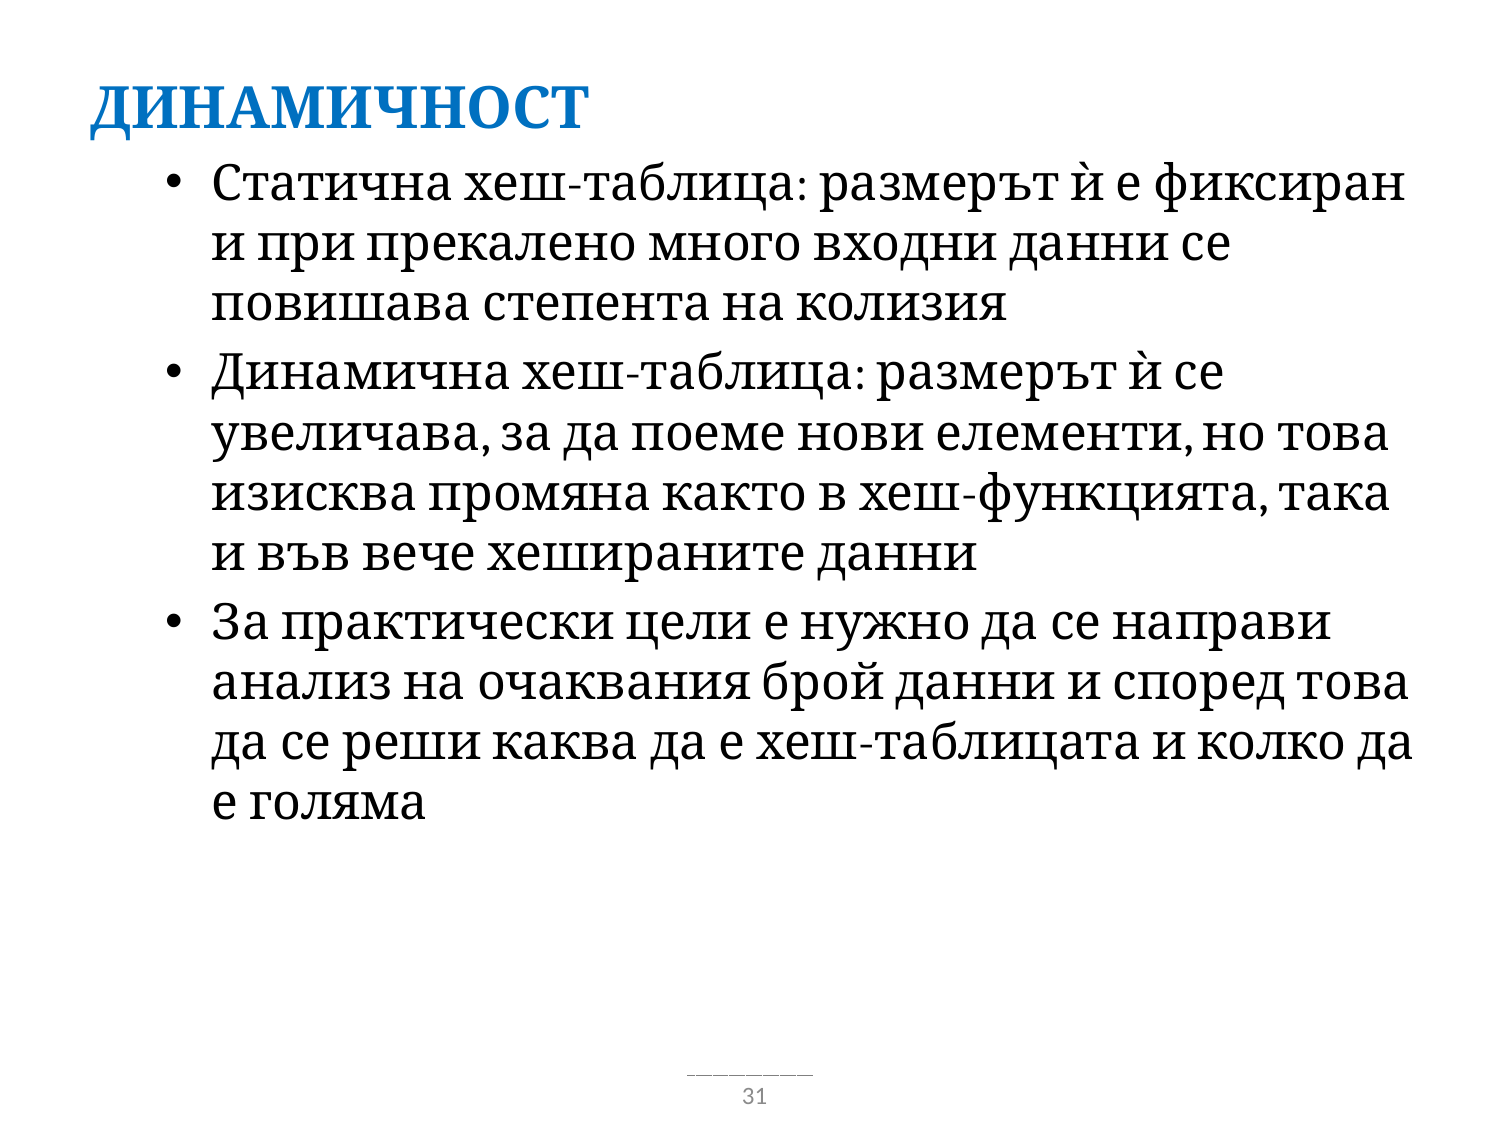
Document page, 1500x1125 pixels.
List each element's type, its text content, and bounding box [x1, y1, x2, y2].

slide_number 31 [579, 1065, 930, 1125]
list Динамичност Статична хеш-таблица: размерът ѝ е фиксиран и при прекалено много входни данни се повишава степента на колизия Динамична хеш-таблица: размерът ѝ се увеличава, за да поеме нови елементи, но това изисква промяна както в хеш-функцията, така и във вече хешираните данни За практически цели е нужно да се направи анализ на очаквания брой данни и според това да се реши каква да е хеш-таблицата и колко да е голяма [75, 62, 1450, 1063]
